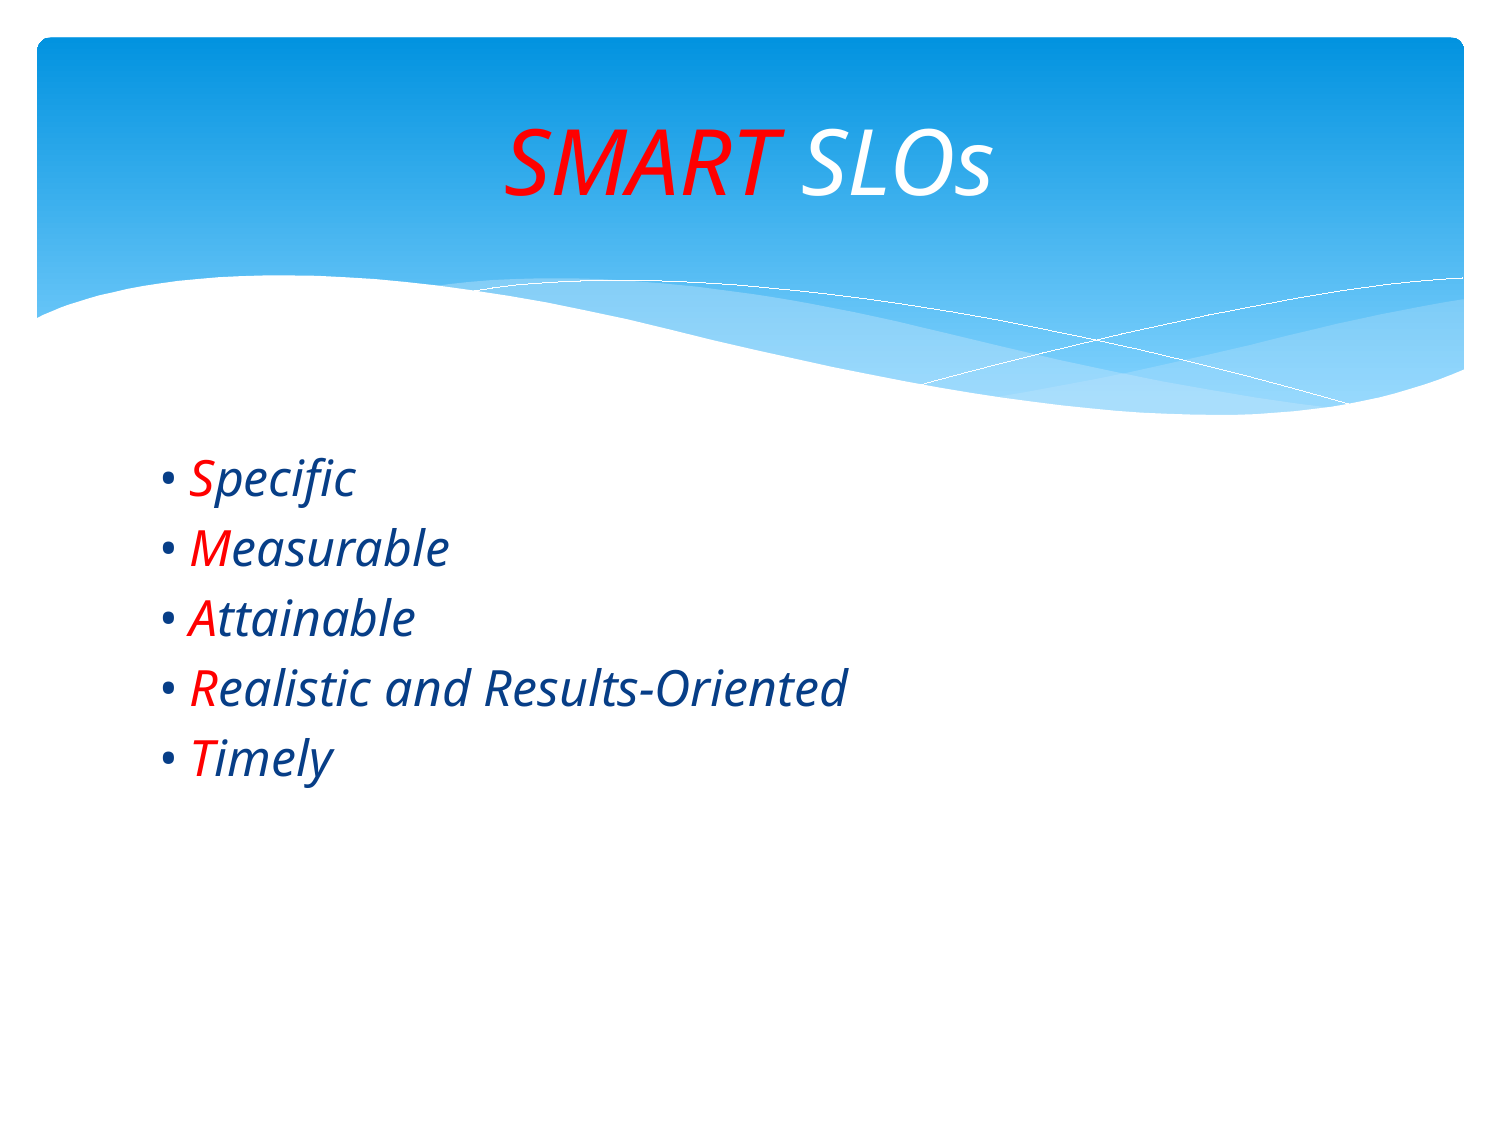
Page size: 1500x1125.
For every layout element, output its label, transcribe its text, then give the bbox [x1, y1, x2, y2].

list • Specific • Measurable • Attainable • Realistic and Results-Oriented • Timely [143, 438, 1359, 1005]
title SMART SLOs [75, 55, 1425, 261]
